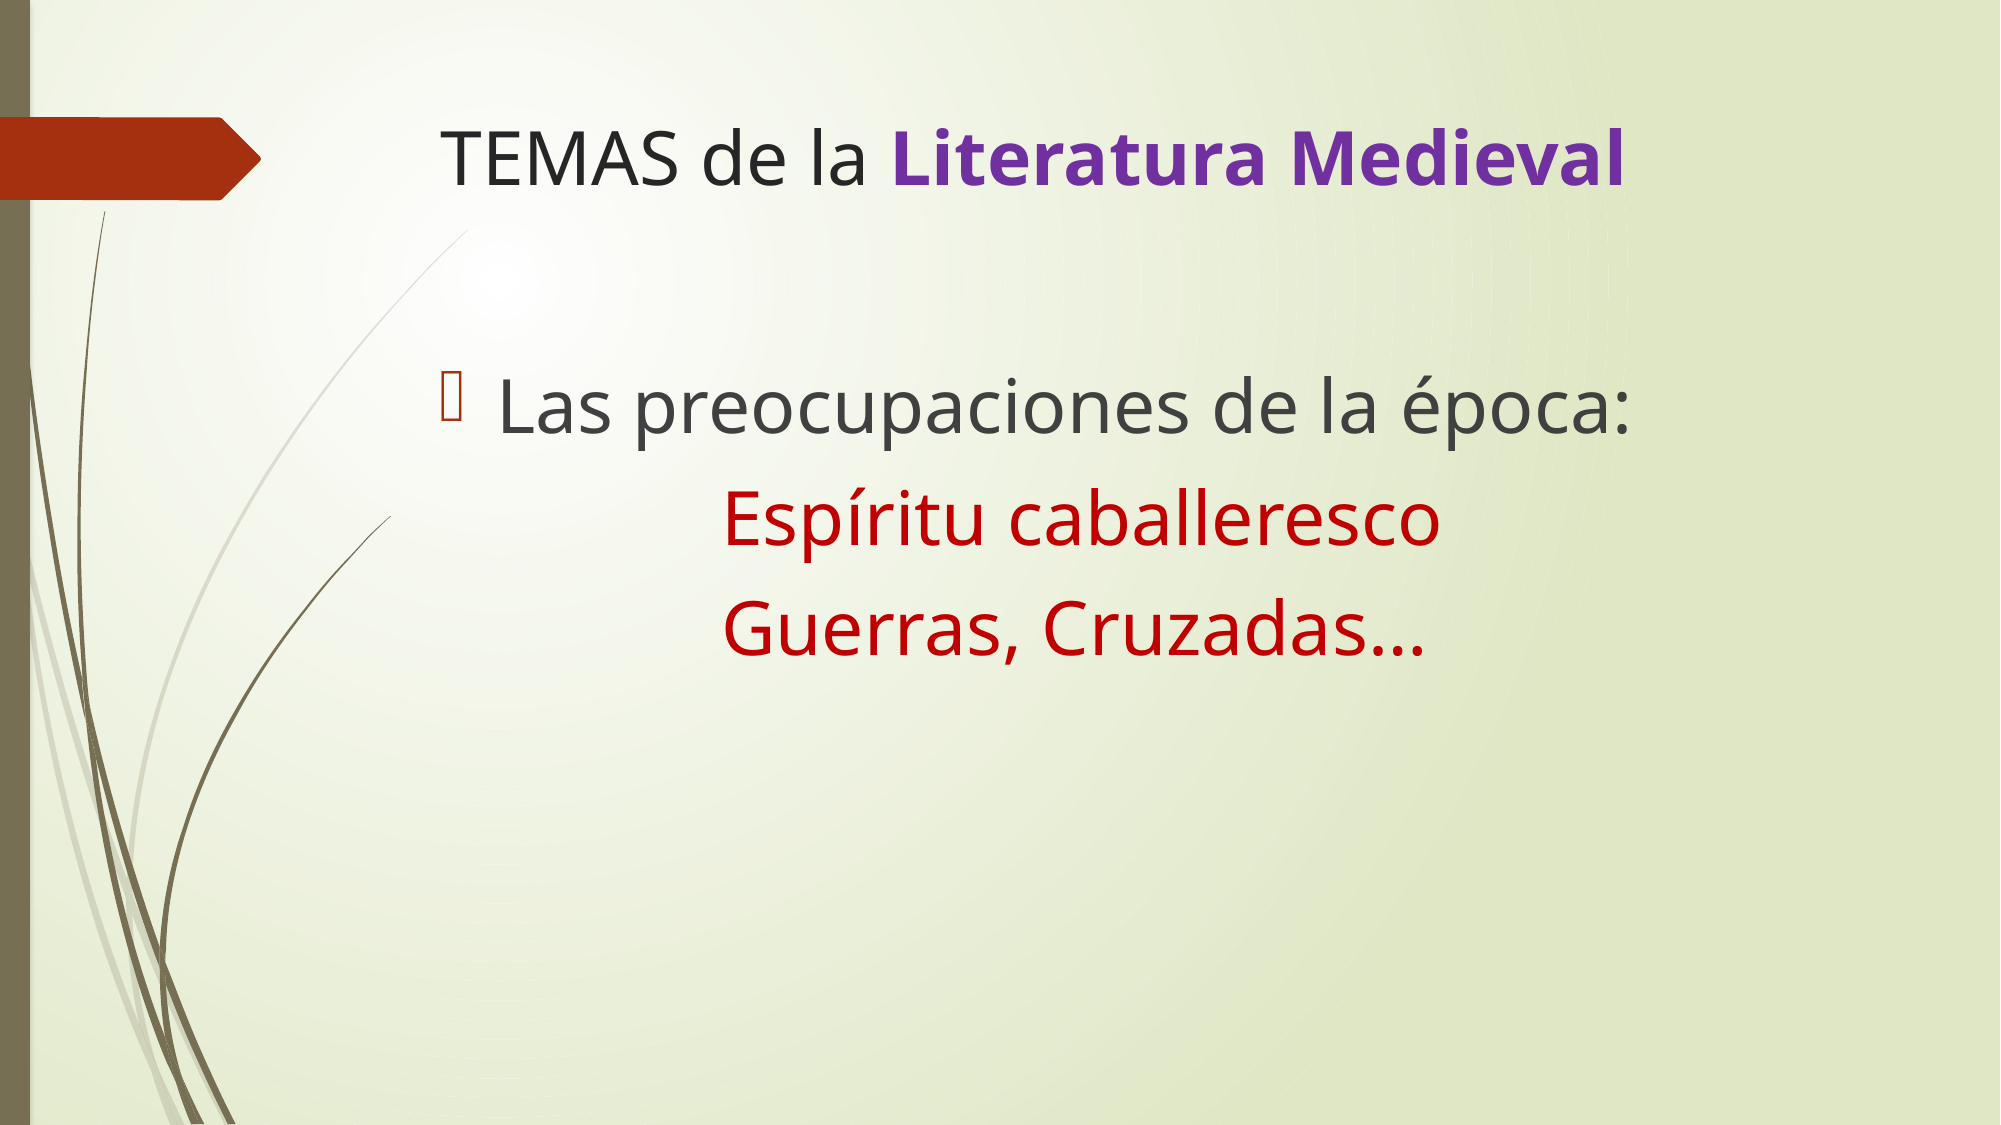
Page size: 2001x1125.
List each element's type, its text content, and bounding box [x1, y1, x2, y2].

list Las preocupaciones de la época: Espíritu caballeresco Guerras, Cruzadas… [424, 351, 1888, 1100]
title TEMAS de la Literatura Medieval [425, 102, 1888, 313]
